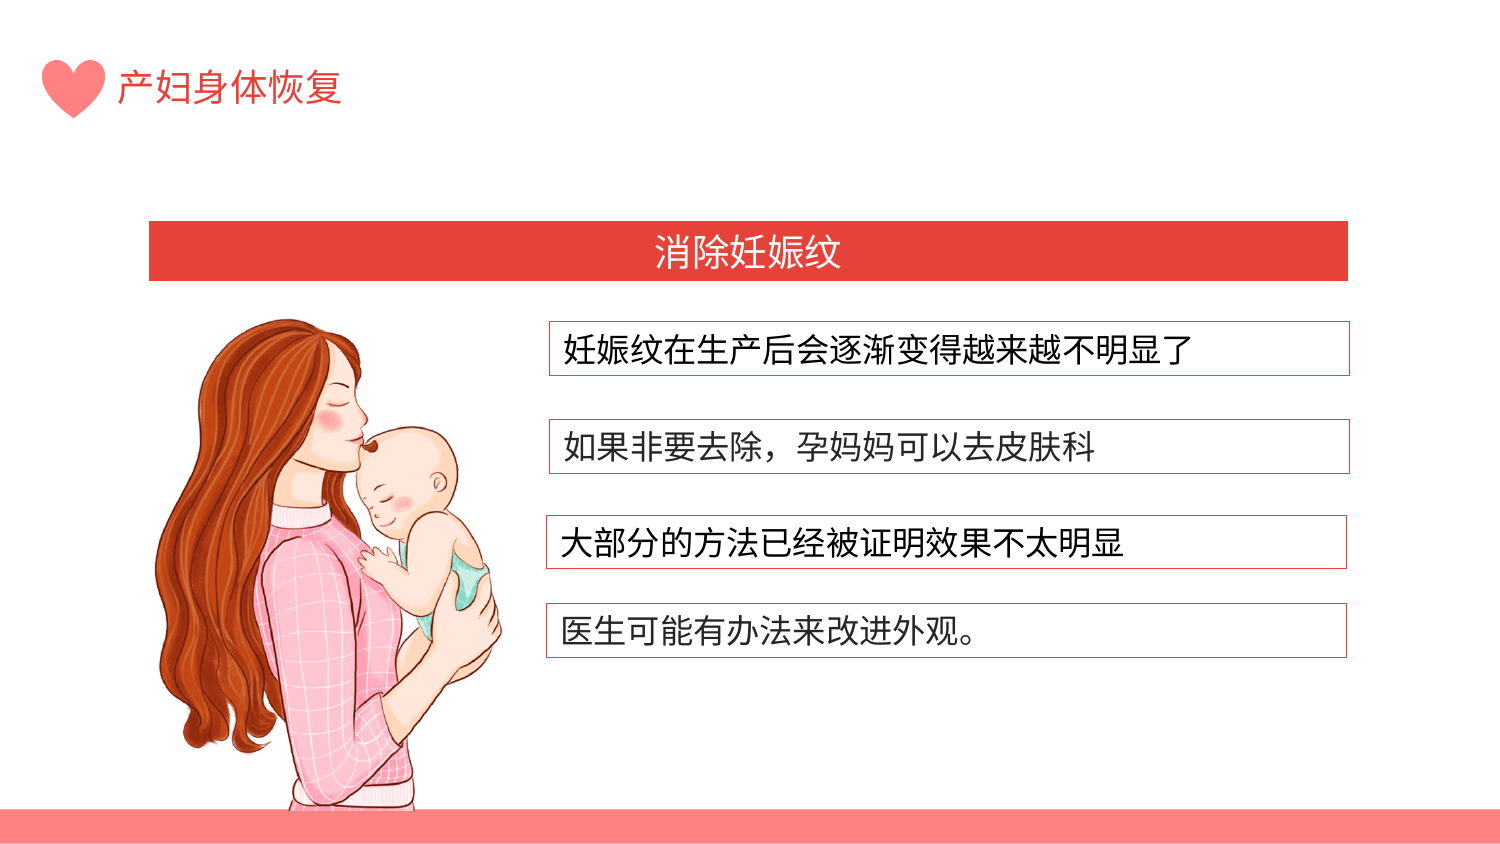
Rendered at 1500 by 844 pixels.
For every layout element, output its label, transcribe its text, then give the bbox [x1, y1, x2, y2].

text_box 消除妊娠纹 [149, 221, 1348, 281]
text_box 如果非要去除，孕妈妈可以去皮肤科 [549, 419, 1350, 474]
picture [137, 304, 513, 811]
text_box 大部分的方法已经被证明效果不太明显 [546, 515, 1347, 569]
text_box 医生可能有办法来改进外观。 [546, 603, 1347, 658]
text_box 妊娠纹在生产后会逐渐变得越来越不明显了 [549, 321, 1350, 376]
